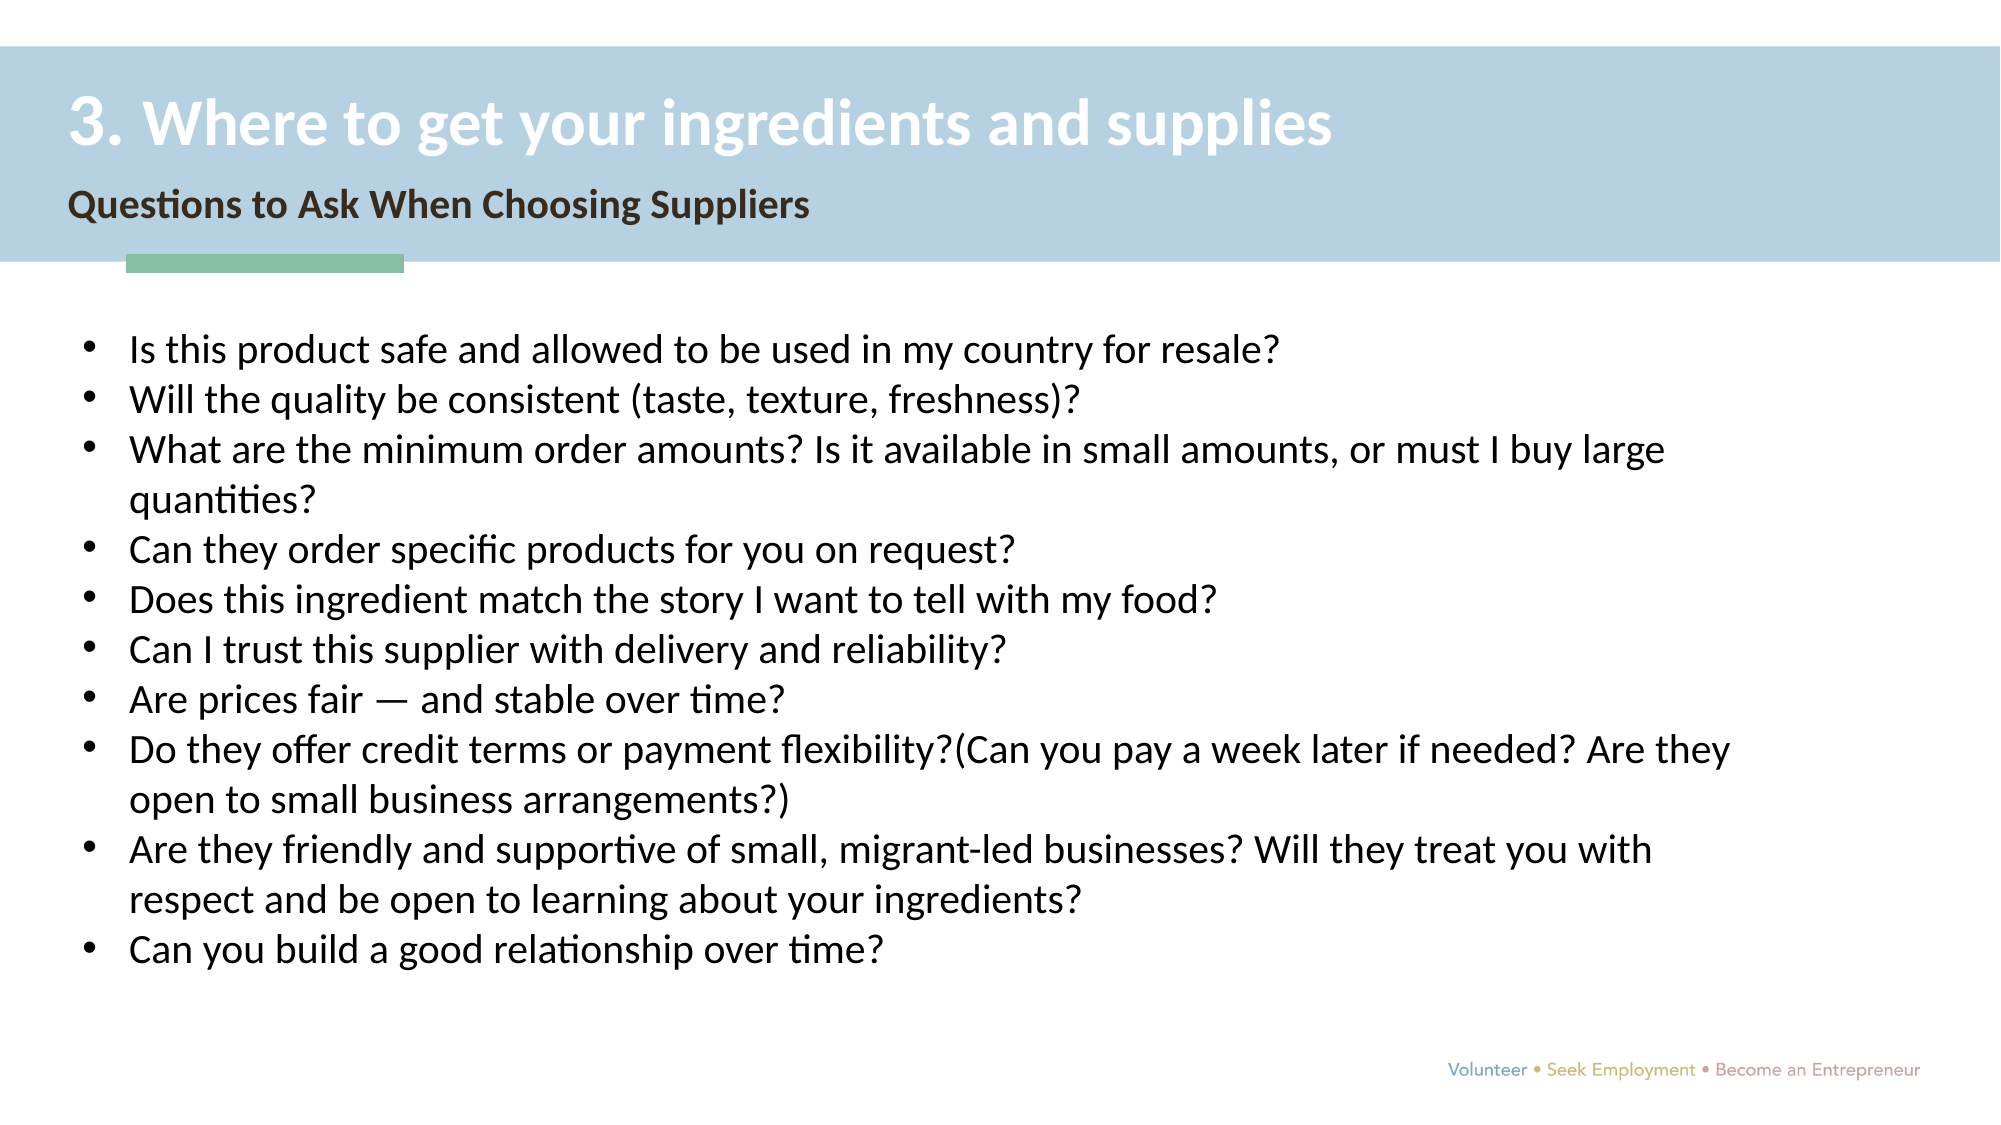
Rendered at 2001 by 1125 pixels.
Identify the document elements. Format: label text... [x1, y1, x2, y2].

text_box Is this product safe and allowed to be used in my country for resale? Will the quality be consistent (taste, texture, freshness)? What are the minimum order amounts? Is it available in small amounts, or must I buy large quantities? Can they order specific products for you on request? Does this ingredient match the story I want to tell with my food? Can I trust this supplier with delivery and reliability? Are prices fair — and stable over time? Do they offer credit terms or payment flexibility?(Can you pay a week later if needed? Are they open to small business arrangements?) Are they friendly and supportive of small, migrant-led businesses? Will they treat you with respect and be open to learning about your ingredients? Can you build a good relationship over time? [67, 313, 1764, 1074]
picture [1418, 1046, 1971, 1103]
list 3. Where to get your ingredients and supplies Questions to Ask When Choosing Suppliers [52, 90, 1815, 275]
